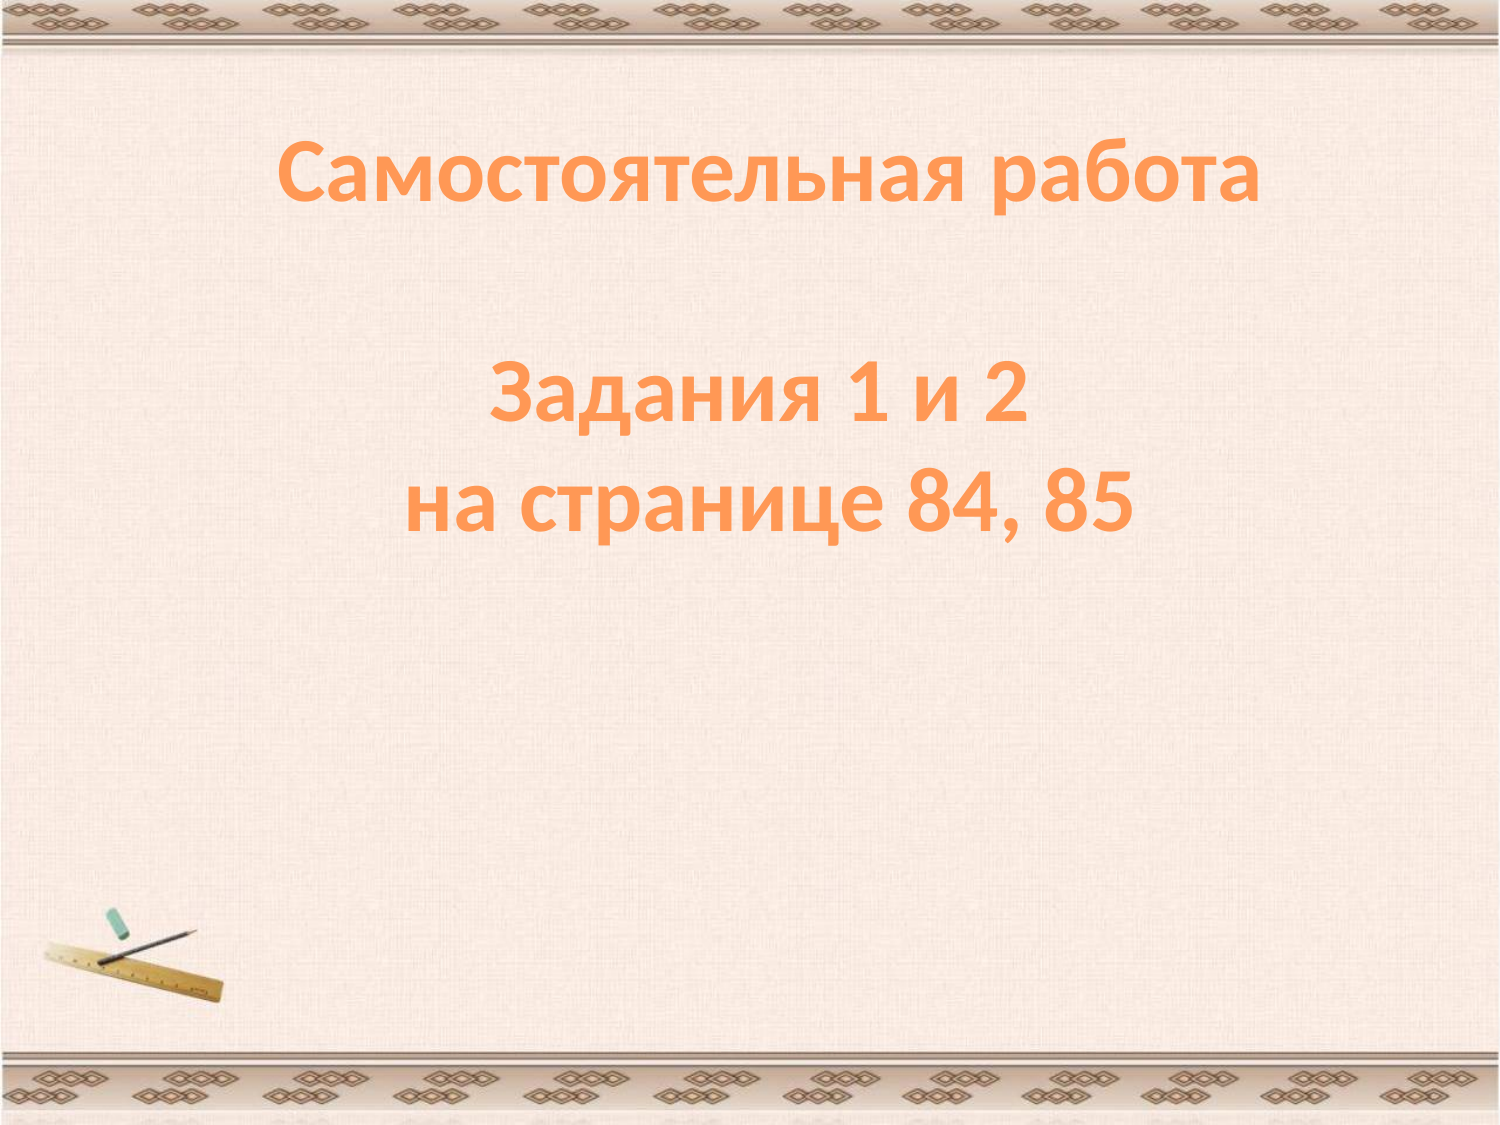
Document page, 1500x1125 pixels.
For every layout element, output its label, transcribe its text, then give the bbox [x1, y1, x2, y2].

picture [0, 1, 1500, 1125]
title Самостоятельная работа Задания 1 и 2 на странице 84, 85 [58, 66, 1483, 704]
